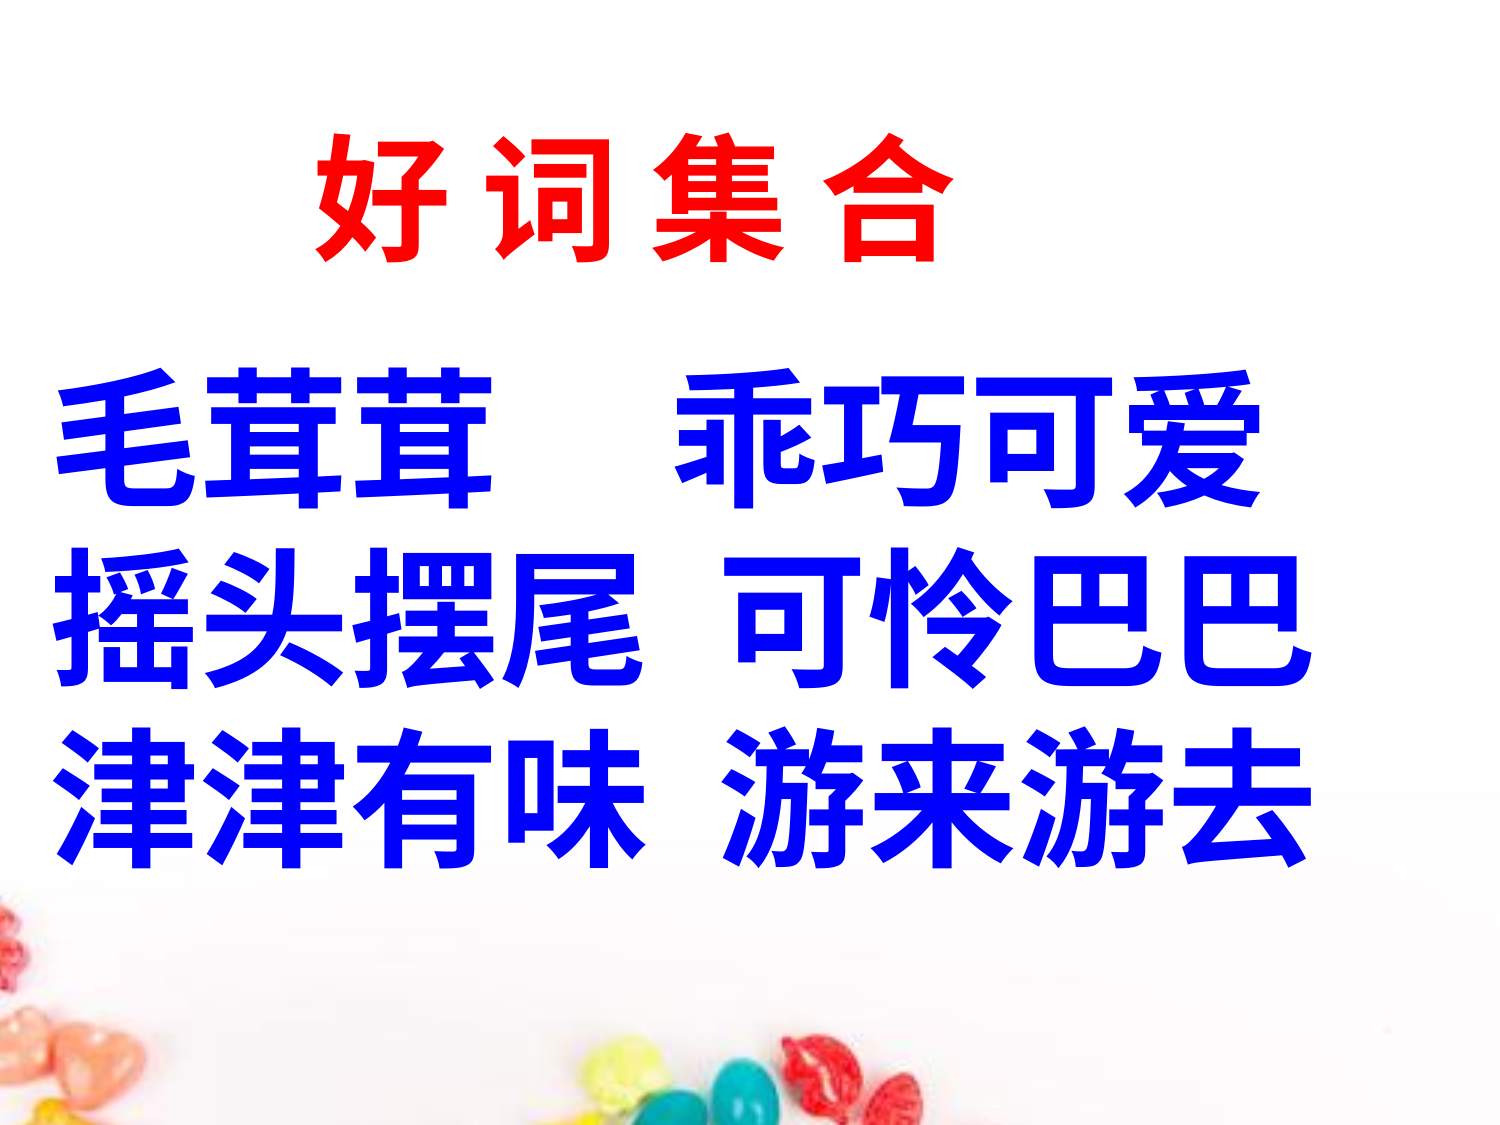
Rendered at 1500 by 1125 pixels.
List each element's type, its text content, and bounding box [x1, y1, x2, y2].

text_box 好 词 集 合 [298, 105, 1325, 286]
picture [0, 468, 1500, 1125]
text_box 毛茸茸 乖巧可爱 摇头摆尾 可怜巴巴 津津有味 游来游去 [35, 292, 1418, 468]
